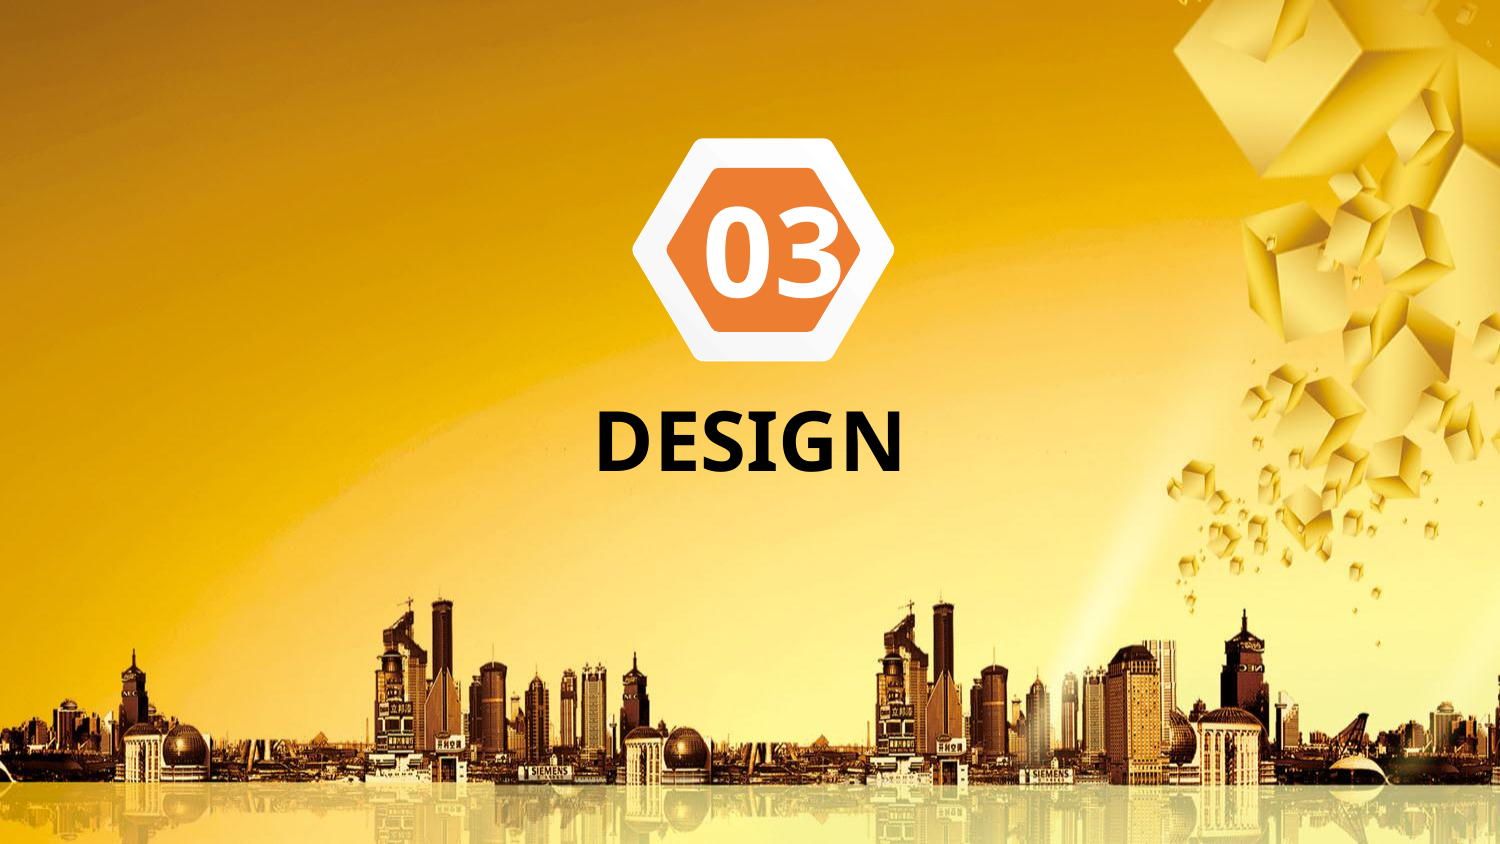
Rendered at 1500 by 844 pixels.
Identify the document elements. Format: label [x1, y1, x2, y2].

text_box [631, 138, 895, 362]
picture [0, 0, 1500, 844]
